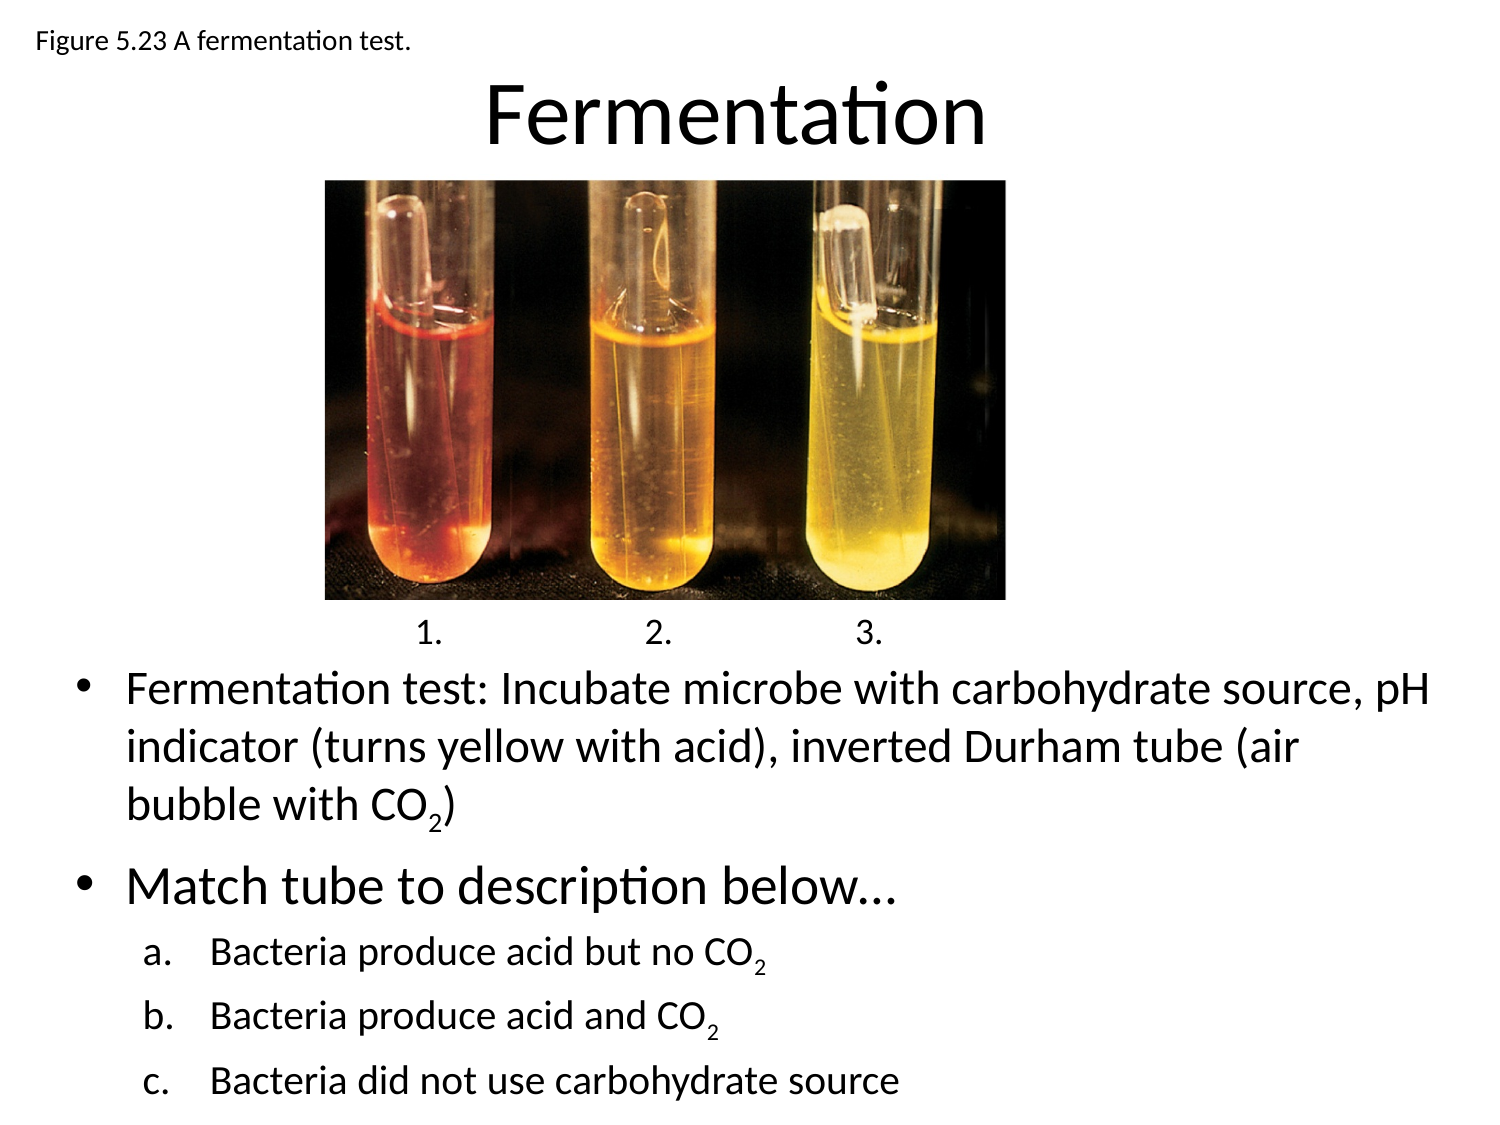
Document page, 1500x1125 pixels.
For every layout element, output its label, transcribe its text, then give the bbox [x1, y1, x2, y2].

picture [324, 174, 1010, 601]
text_box Fermentation test: Incubate microbe with carbohydrate source, pH indicator (turns yellow with acid), inverted Durham tube (air bubble with CO2) Match tube to description below… Bacteria produce acid but no CO2 Bacteria produce acid and CO2 Bacteria did not use carbohydrate source [60, 648, 1463, 1114]
text_box Figure 5.23 A fermentation test. [20, 14, 1484, 65]
text_box 3. [840, 610, 899, 660]
text_box 2. [629, 610, 689, 660]
text_box 1. [400, 610, 459, 660]
text_box Fermentation [48, 45, 1425, 233]
